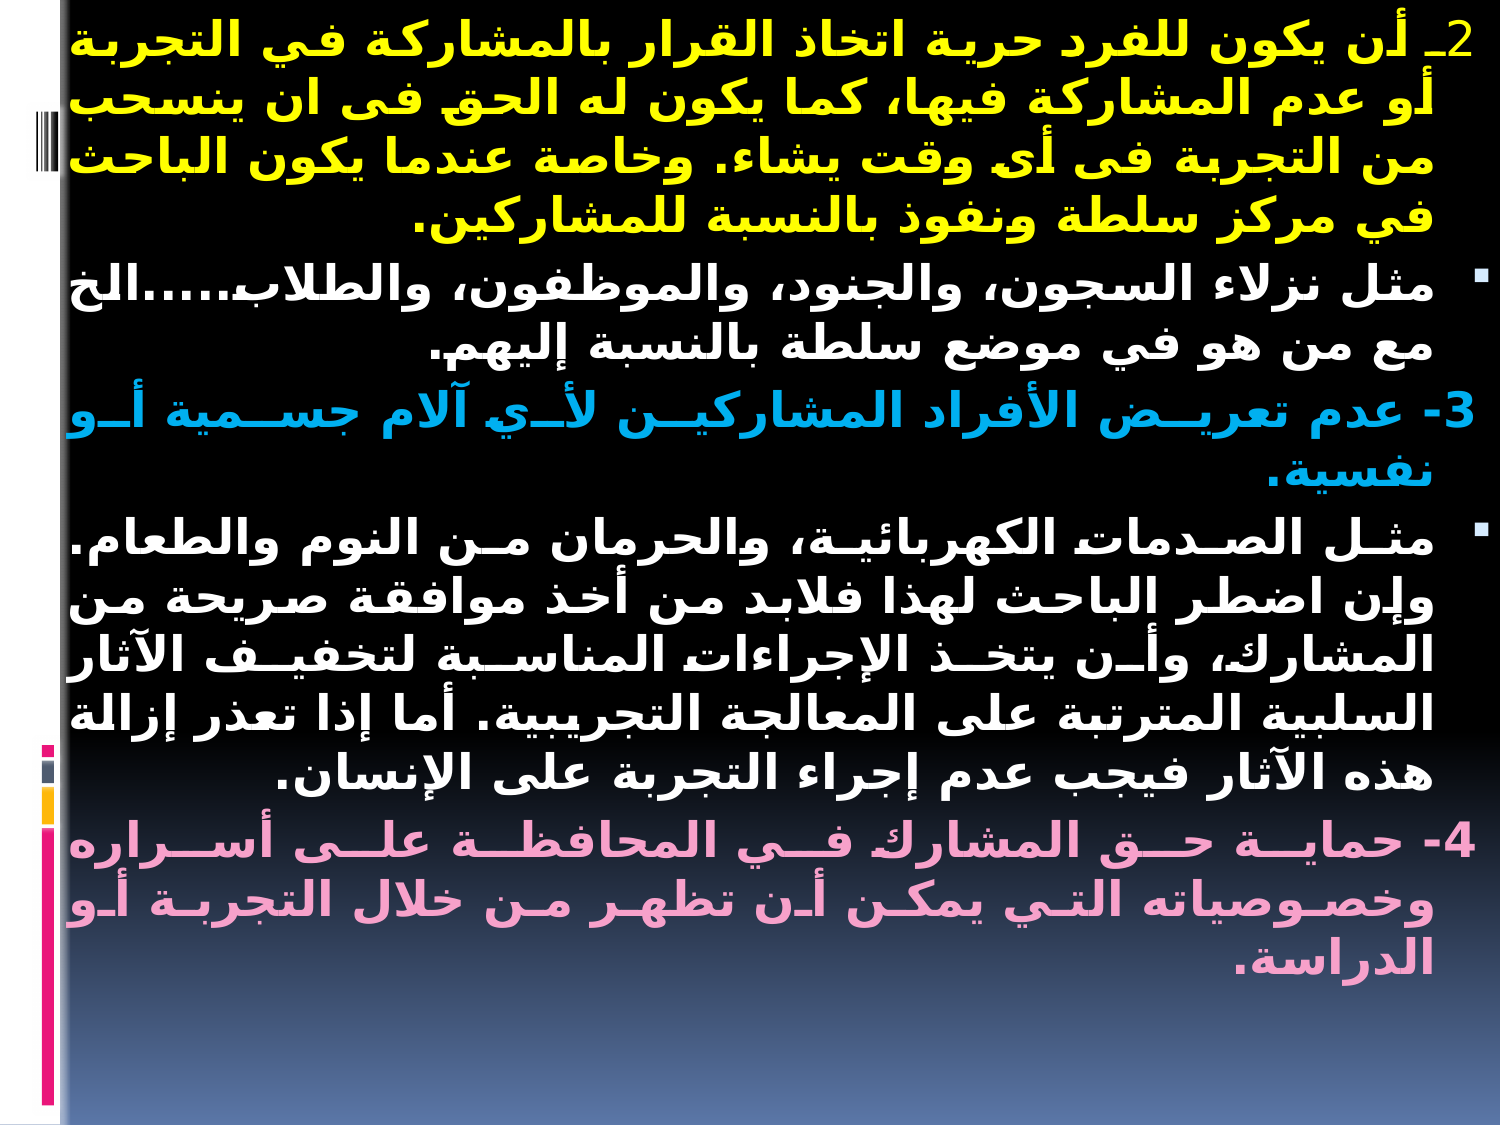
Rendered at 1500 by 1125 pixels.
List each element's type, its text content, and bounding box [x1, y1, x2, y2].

list 2ـ أن يكون للفرد حرية اتخاذ القرار بالمشاركة في التجربة أو عدم المشاركة فيها، كما يكون له الحق فى ان ينسحب من التجربة فى أى وقت يشاء. وخاصة عندما يكون الباحث في مركز سلطة ونفوذ بالنسبة للمشاركين. مثل نزلاء السجون، والجنود، والموظفون، والطلاب.....الخ مع من هو في موضع سلطة بالنسبة إليهم. 3- عدم تعريض الأفراد المشاركين لأي آلام جسمية أو نفسية. مثل الصدمات الكهربائية، والحرمان من النوم والطعام. وإن اضطر الباحث لهذا فلابد من أخذ موافقة صريحة من المشارك، وأن يتخذ الإجراءات المناسبة لتخفيف الآثار السلبية المترتبة على المعالجة التجريبية. أما إذا تعذر إزالة هذه الآثار فيجب عدم إجراء التجربة على الإنسان. 4- حماية حق المشارك في المحافظة على أسراره وخصوصياته التي يمكن أن تظهر من خلال التجربة أو الدراسة. [53, 0, 1500, 1083]
